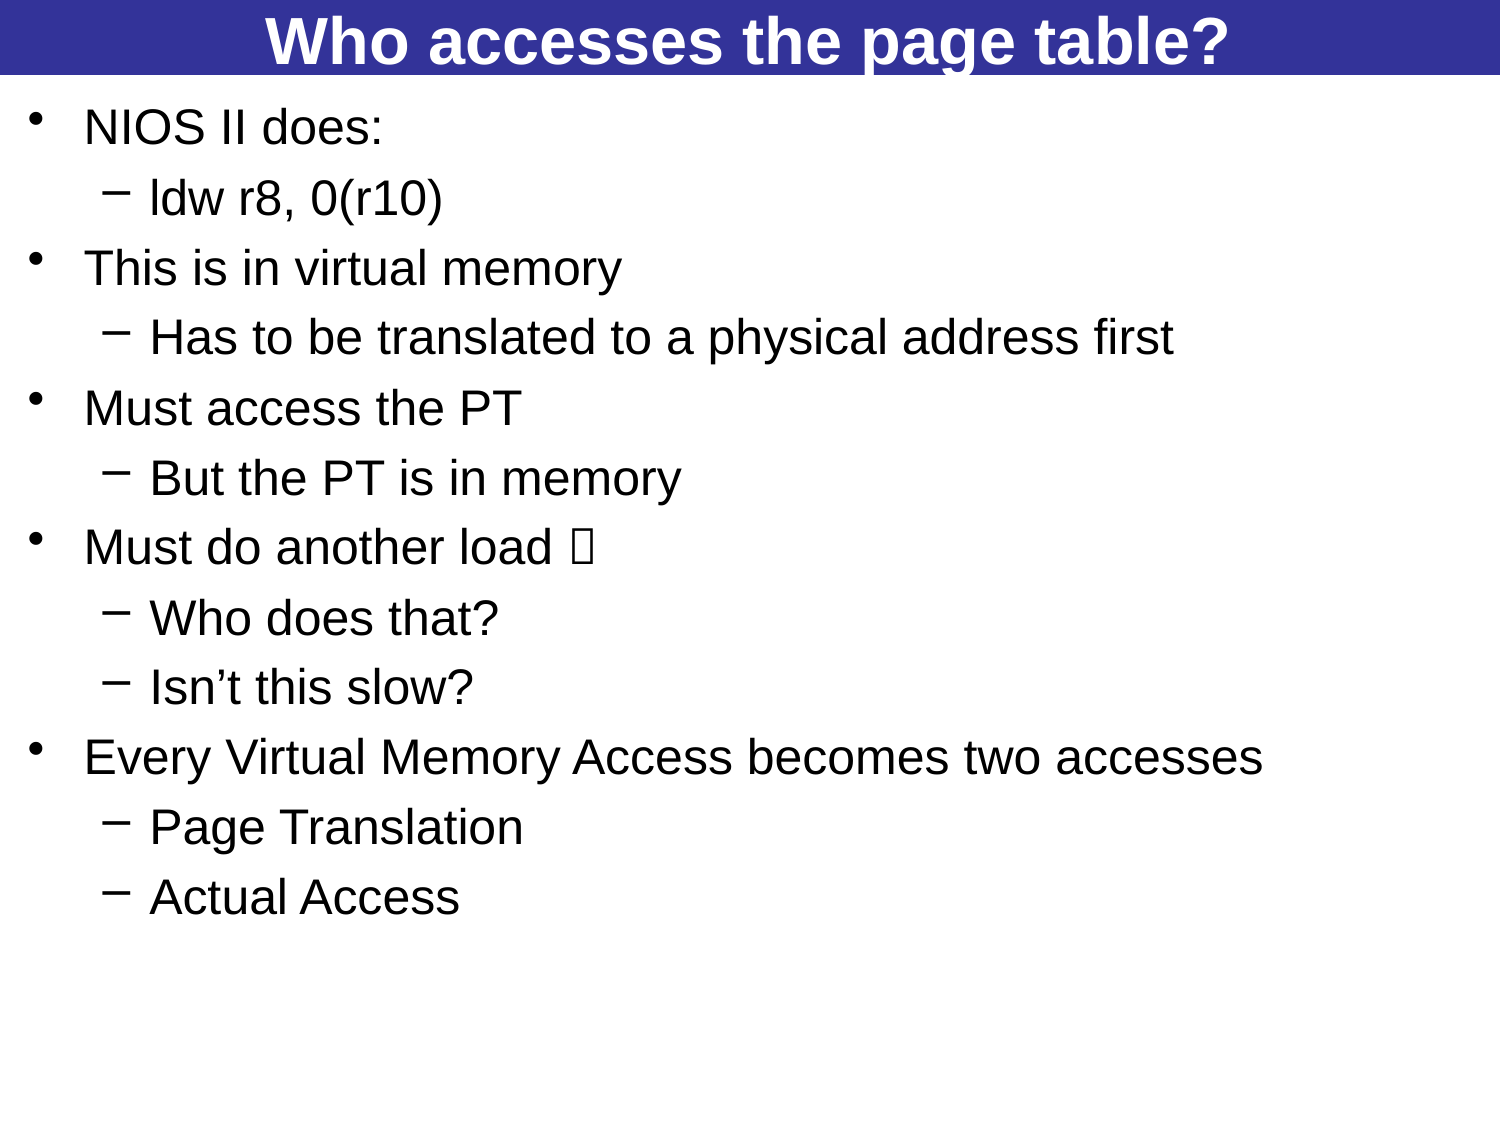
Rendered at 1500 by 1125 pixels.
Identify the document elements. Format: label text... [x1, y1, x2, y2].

title Who accesses the page table? [0, 0, 1500, 75]
list NIOS II does: ldw r8, 0(r10) This is in virtual memory Has to be translated to a physical address first Must access the PT But the PT is in memory Must do another load  Who does that? Isn’t this slow? Every Virtual Memory Access becomes two accesses Page Translation Actual Access [12, 87, 1488, 1088]
